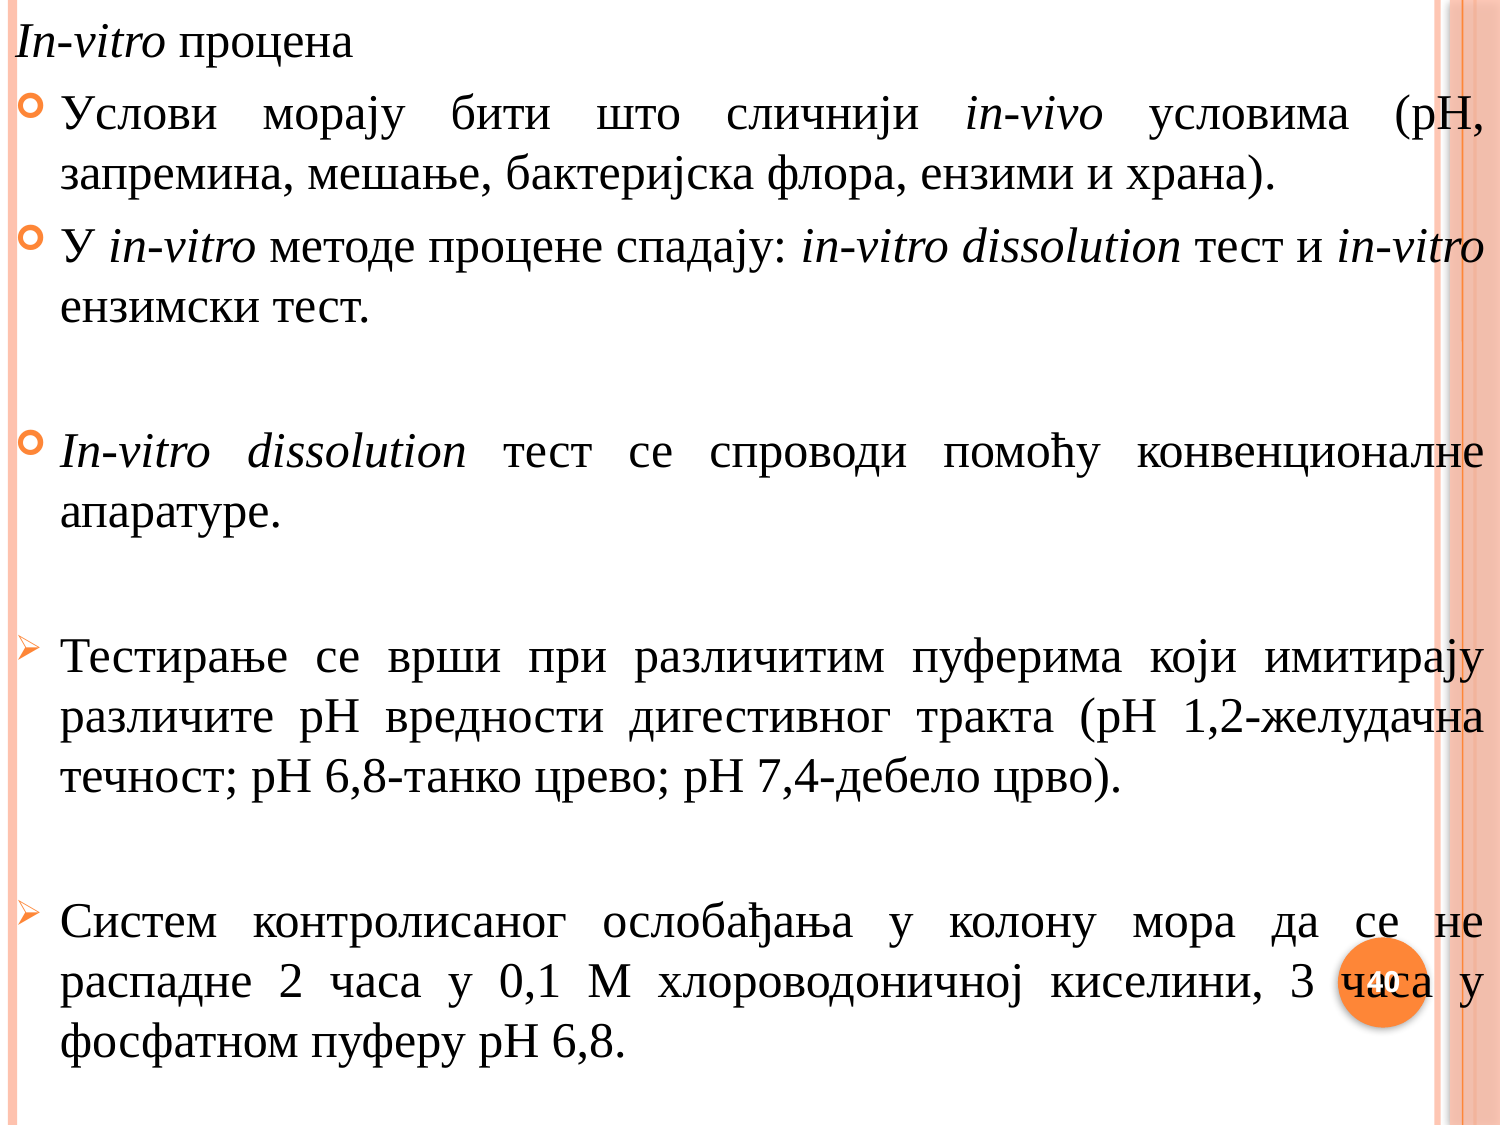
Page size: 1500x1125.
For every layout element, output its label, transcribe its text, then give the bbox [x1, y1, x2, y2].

slide_number 40 [1333, 940, 1434, 1026]
list In-vitro процена Услови морају бити што сличнији in-vivo условима (pH, запремина, мешање, бактеријска флора, ензими и храна). У in-vitro методе процене спадају: in-vitro dissolution тест и in-vitro ензимски тест. In-vitro dissolution тест се спроводи помоћу конвенционалне апаратуре. Тестирање се врши при различитим пуферима који имитирају различите pH вредности дигестивног тракта (pH 1,2-желудачна течност; pH 6,8-танко црево; pH 7,4-дебело црво). Систем контролисаног ослобађања у колону мора да се не распадне 2 часа у 0,1 М хлороводоничној киселини, 3 часа у фосфатном пуферу pH 6,8. [0, 0, 1500, 1125]
